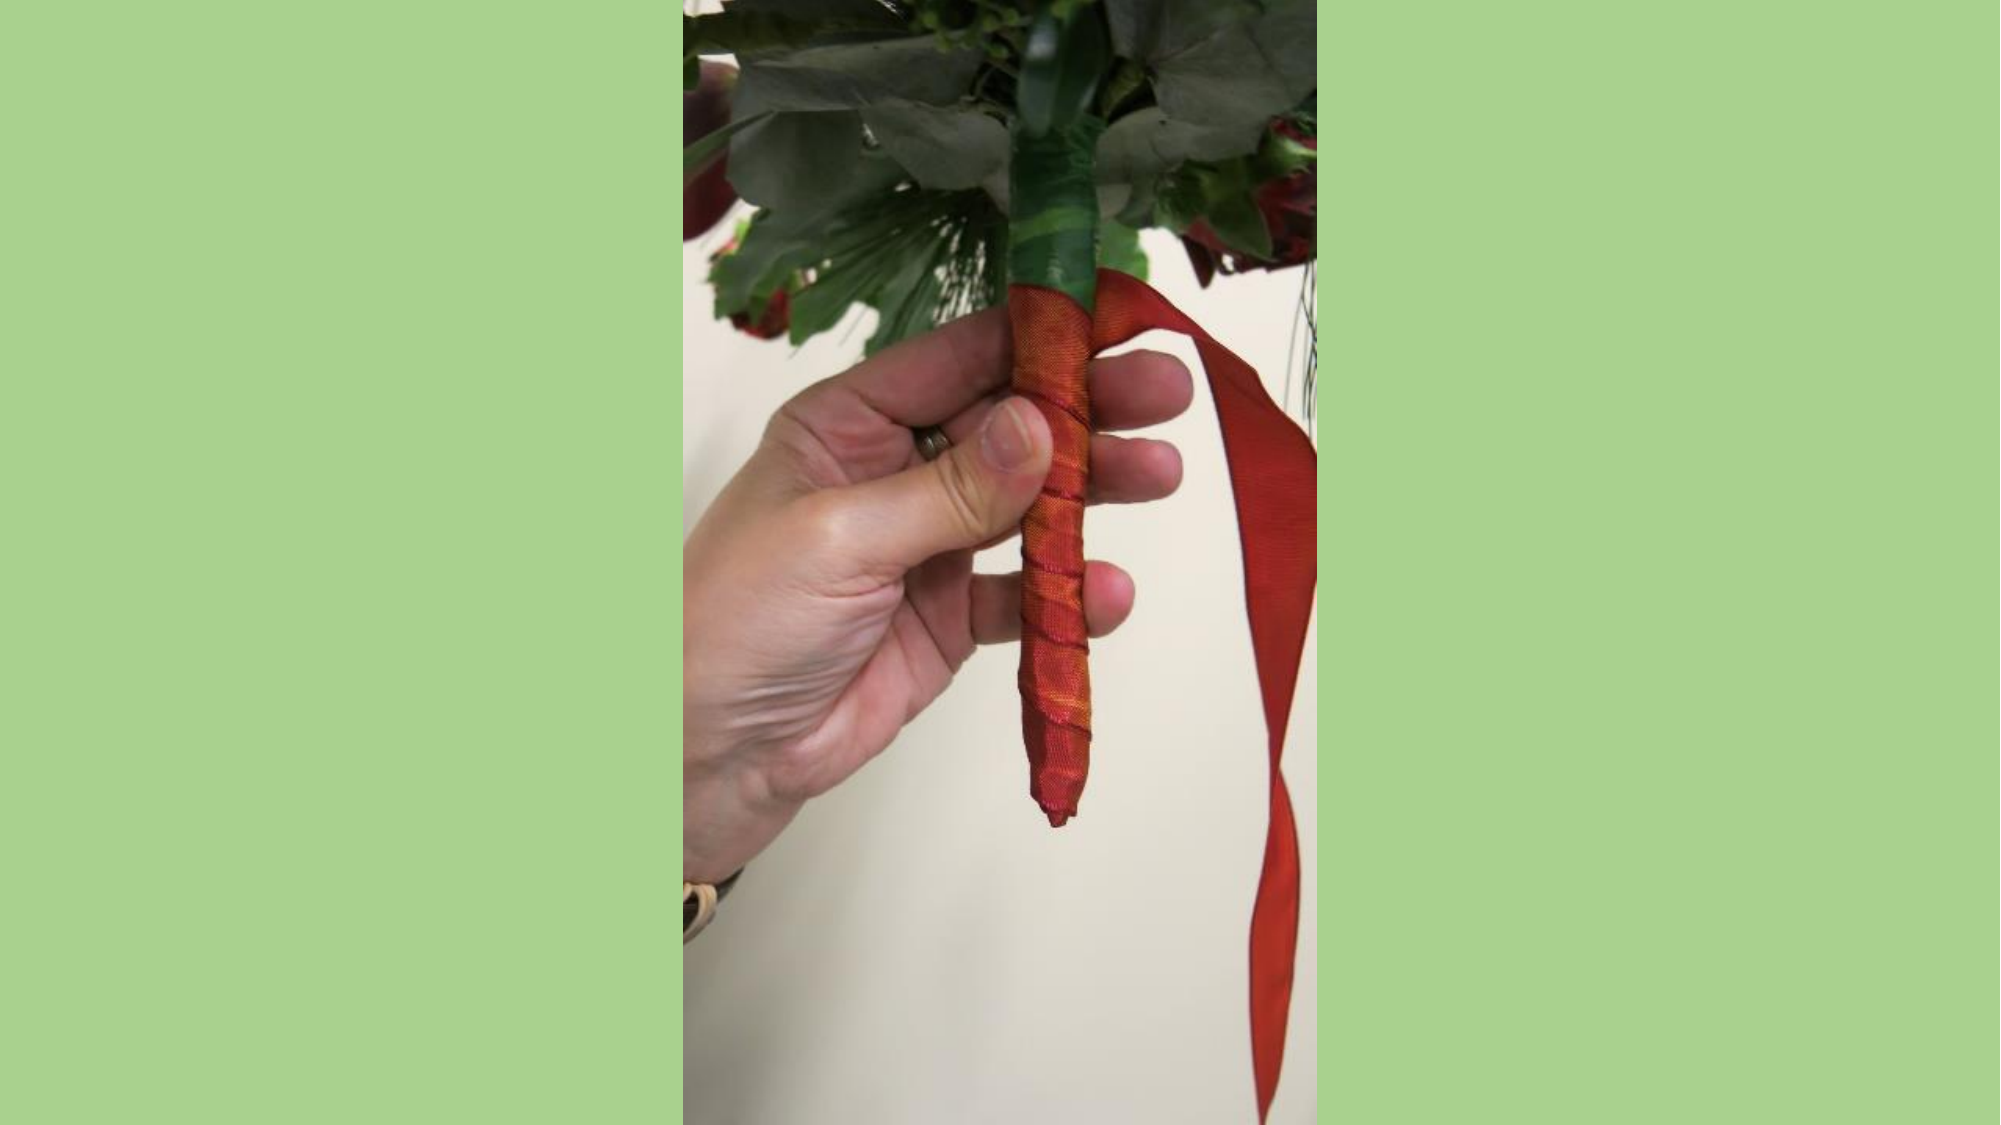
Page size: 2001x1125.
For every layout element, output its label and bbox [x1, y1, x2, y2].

picture [683, 0, 1317, 1125]
